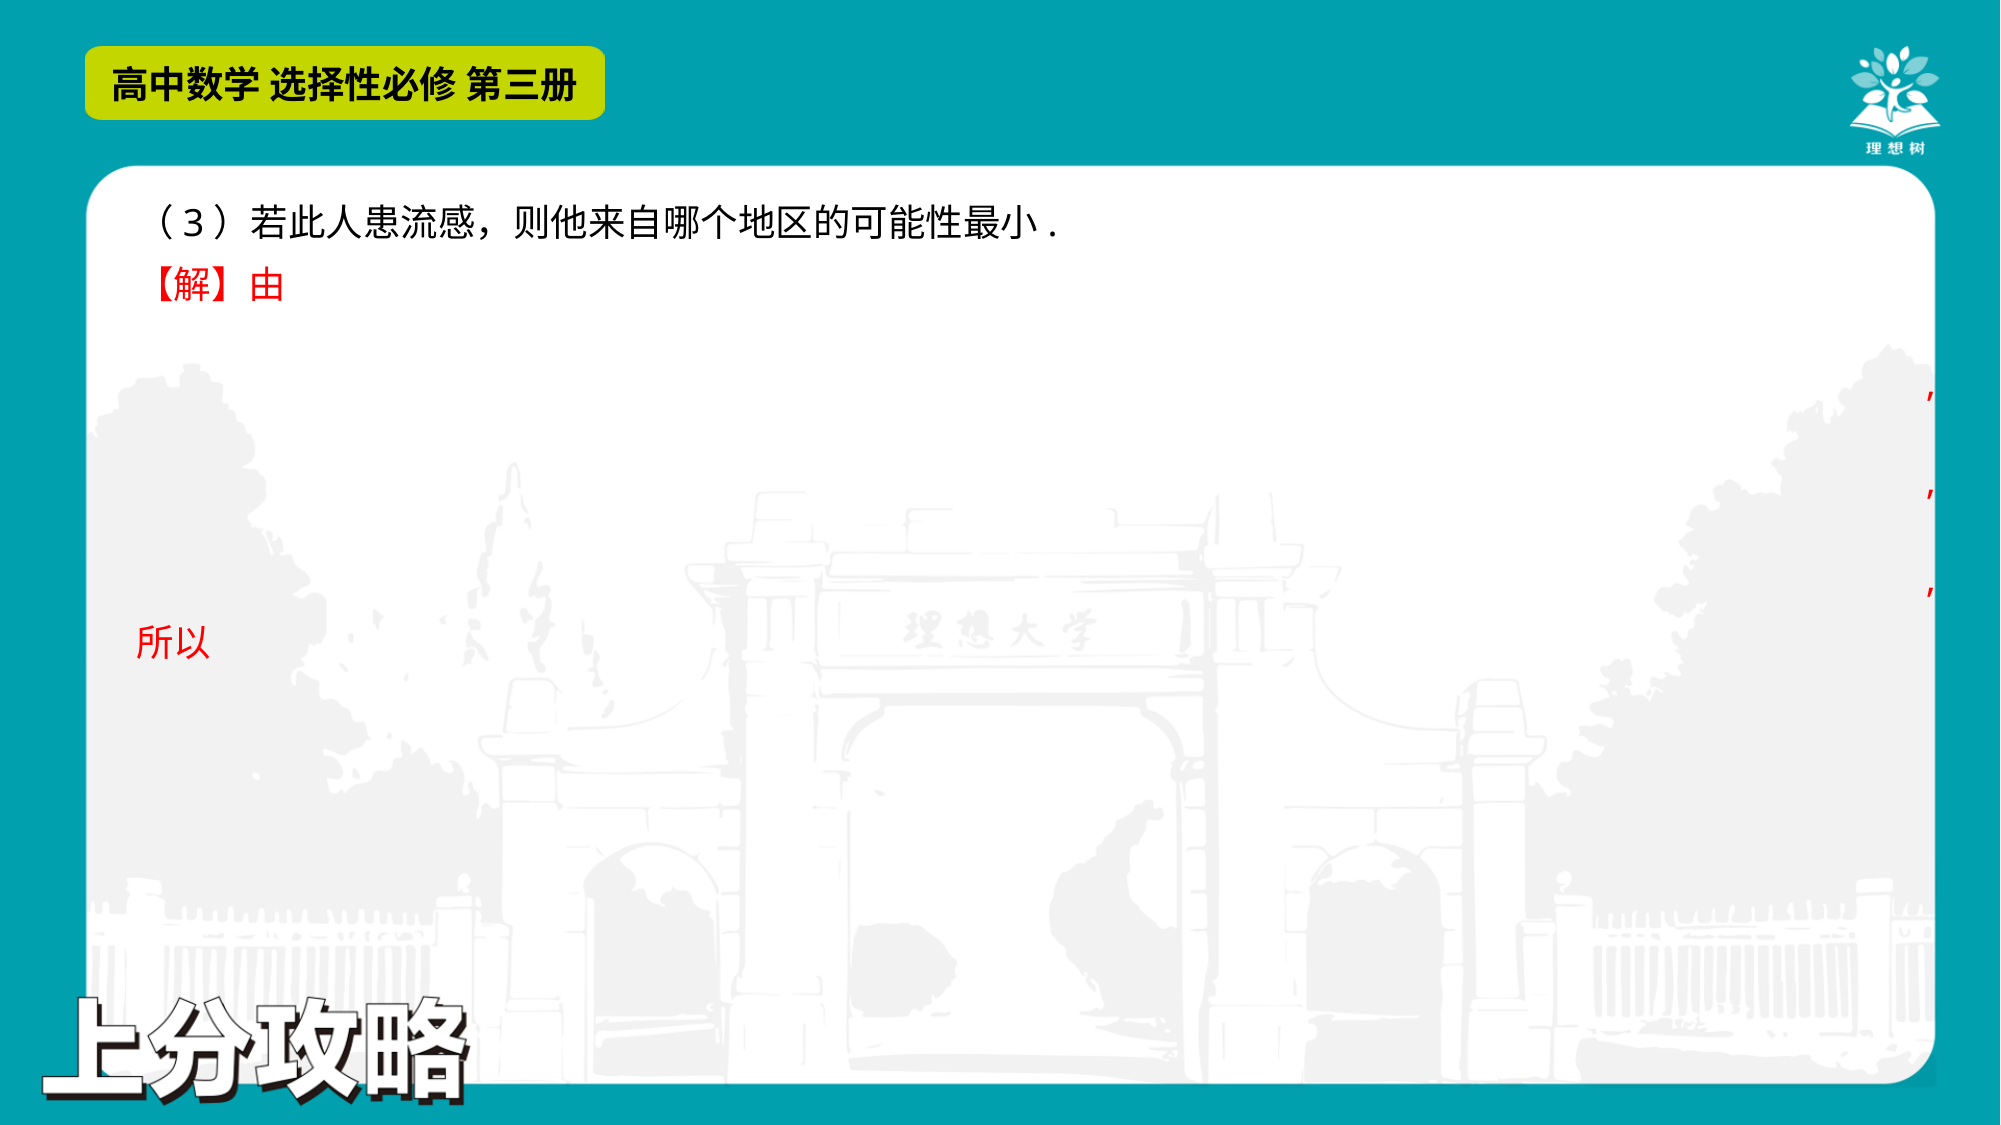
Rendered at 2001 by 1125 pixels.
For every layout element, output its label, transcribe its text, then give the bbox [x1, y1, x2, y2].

picture [0, 0, 2000, 1125]
text_box （3）若此人患流感，则他来自哪个地区的可能性最小. [136, 177, 1865, 237]
